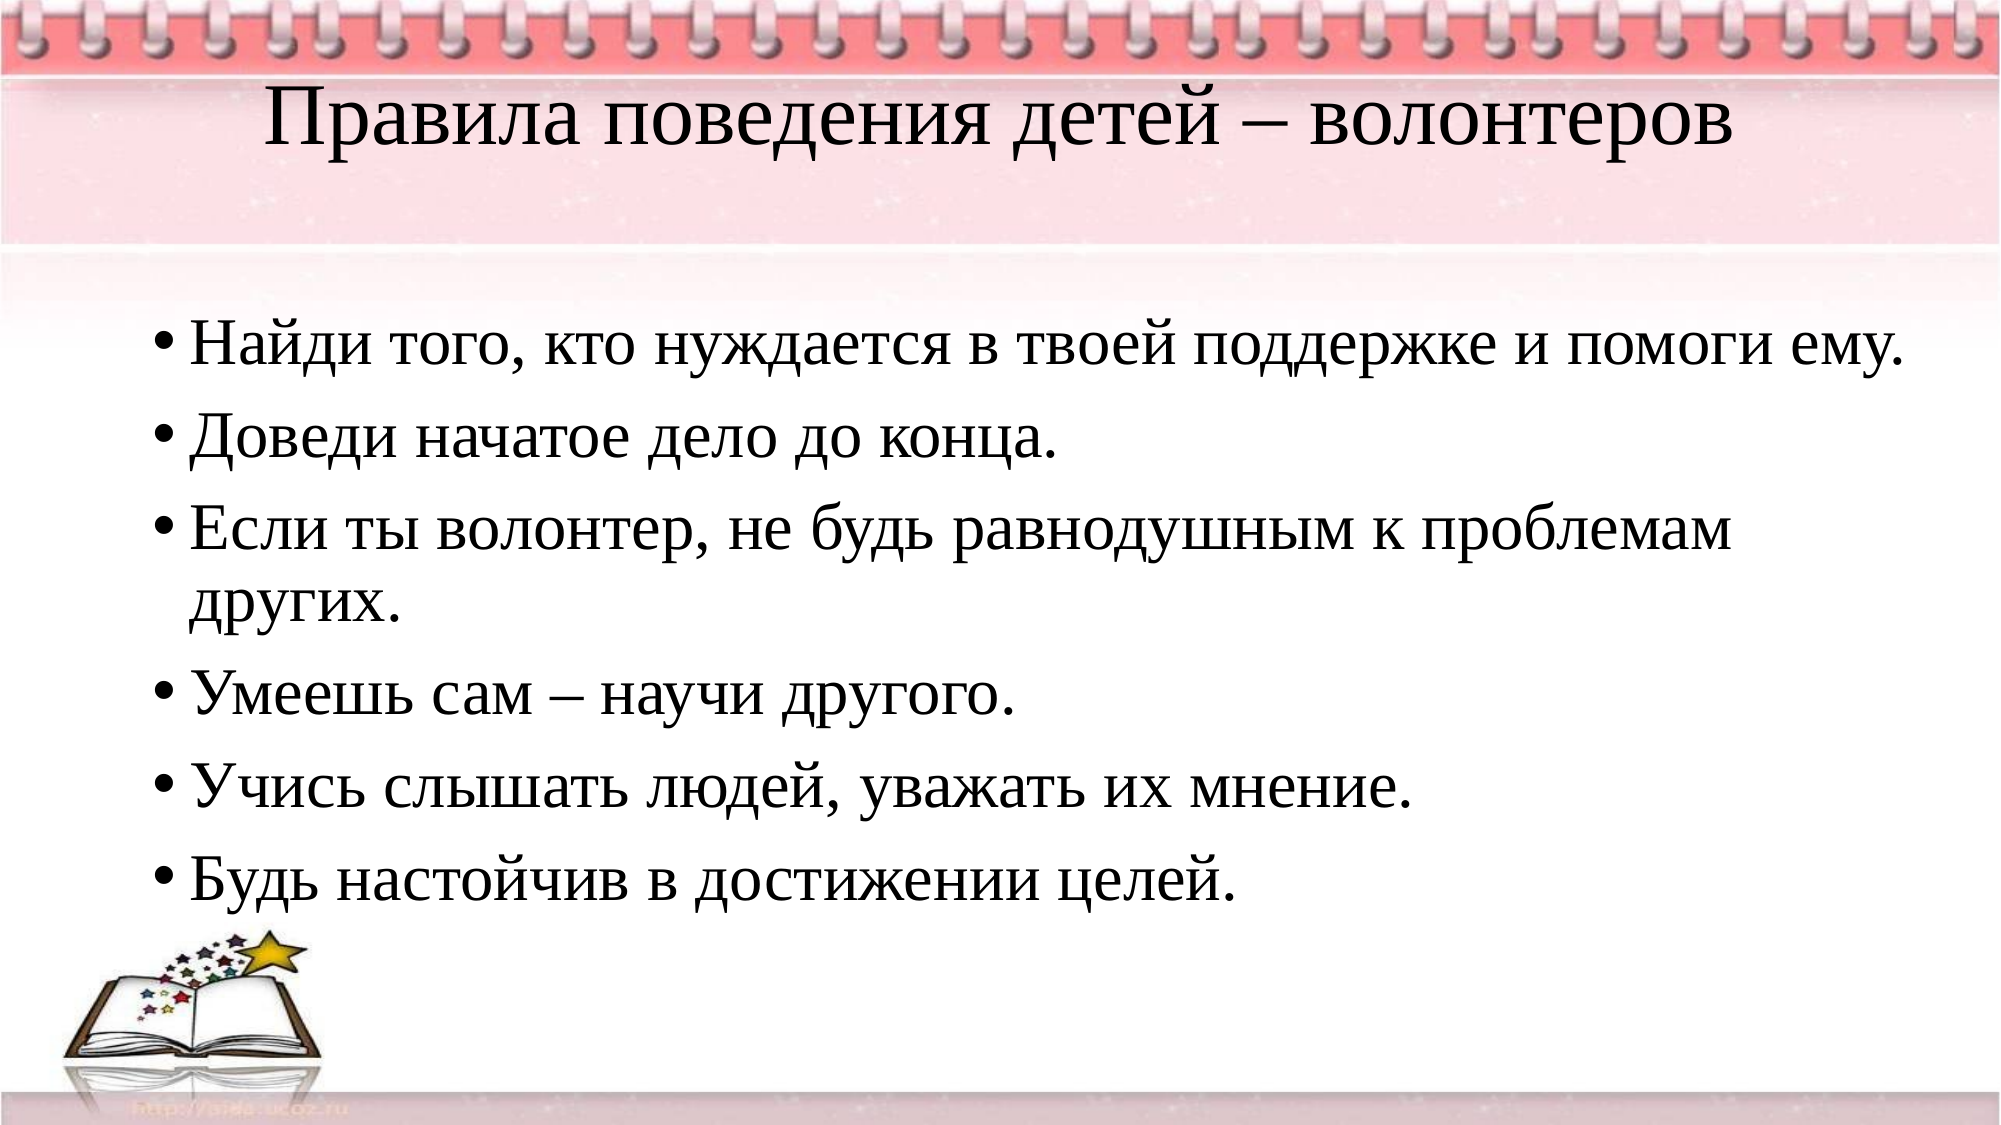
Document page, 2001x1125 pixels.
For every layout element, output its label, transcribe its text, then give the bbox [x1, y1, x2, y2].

picture [0, 0, 2001, 1125]
title Правила поведения детей – волонтеров [137, 59, 1863, 278]
list Найди того, кто нуждается в твоей поддержке и помоги ему. Доведи начатое дело до конца. Если ты волонтер, не будь равнодушным к проблемам других. Умеешь сам – научи другого. Учись слышать людей, уважать их мнение. Будь настойчив в достижении целей. [137, 299, 1946, 1014]
